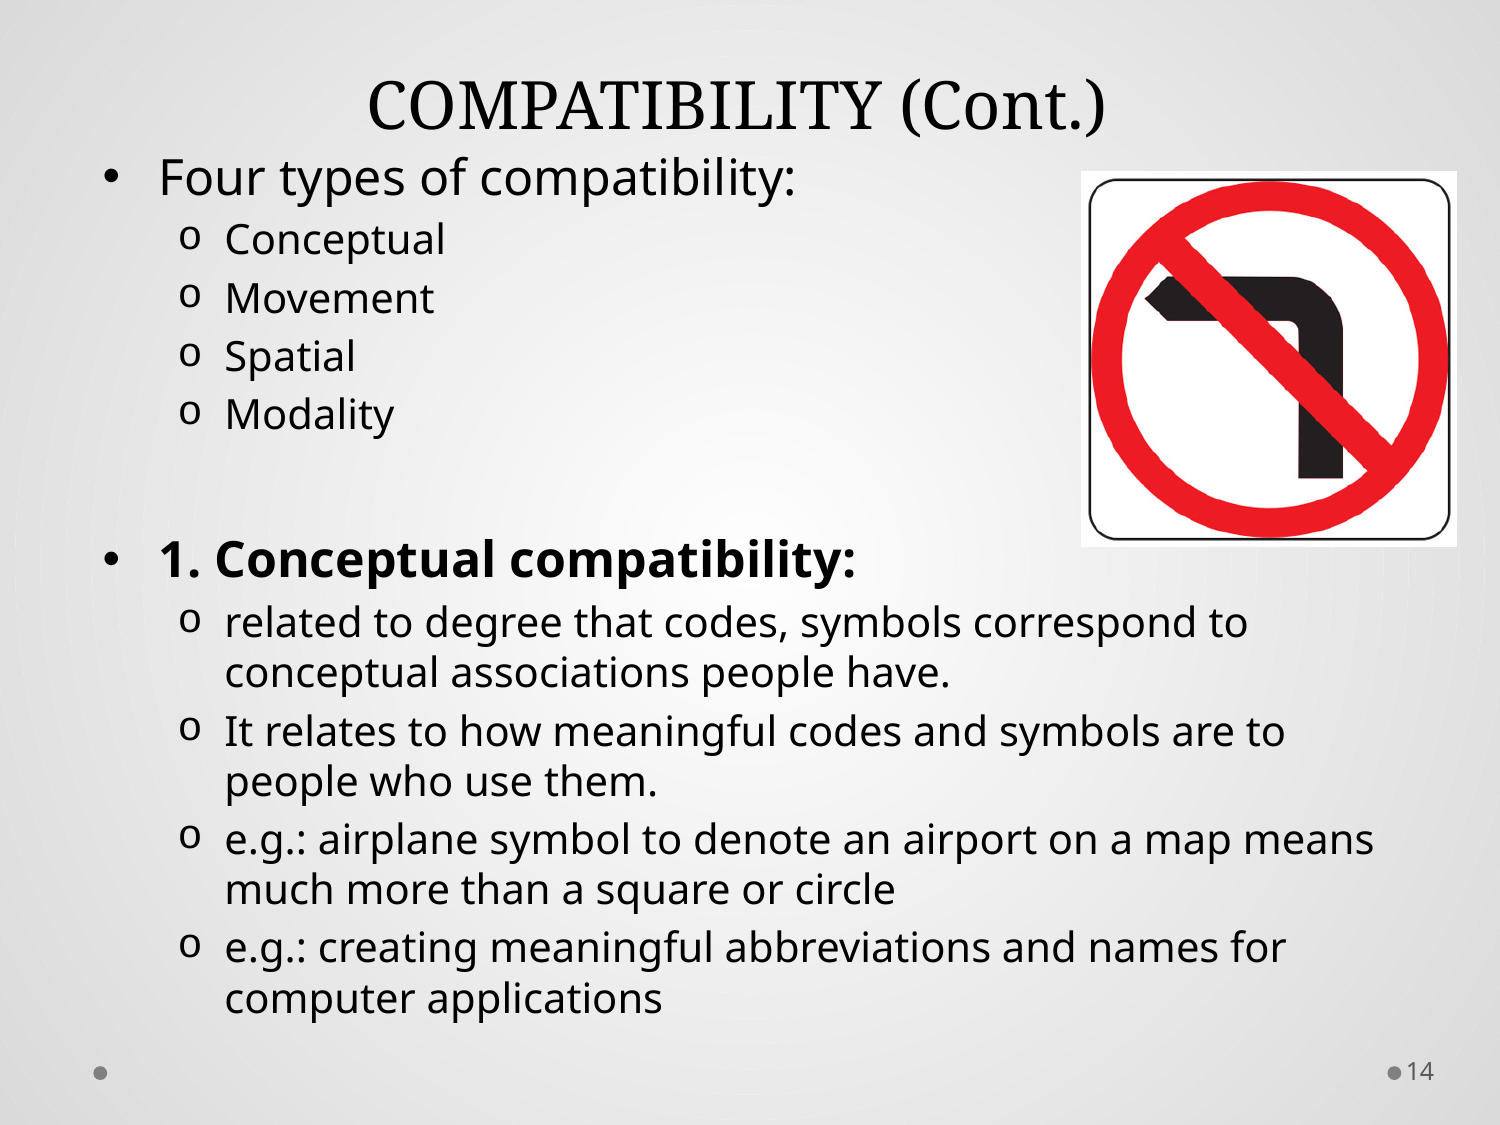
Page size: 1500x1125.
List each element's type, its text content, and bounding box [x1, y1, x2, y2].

picture [1081, 170, 1457, 547]
slide_number 14 [1401, 1042, 1494, 1103]
list Four types of compatibility: Conceptual Movement Spatial Modality 1. Conceptual compatibility: related to degree that codes, symbols correspond to conceptual associations people have. It relates to how meaningful codes and symbols are to people who use them. e.g.: airplane symbol to denote an airport on a map means much more than a square or circle e.g.: creating meaningful abbreviations and names for computer applications [87, 137, 1438, 1100]
title COMPATIBILITY (Cont.) [62, 50, 1413, 150]
